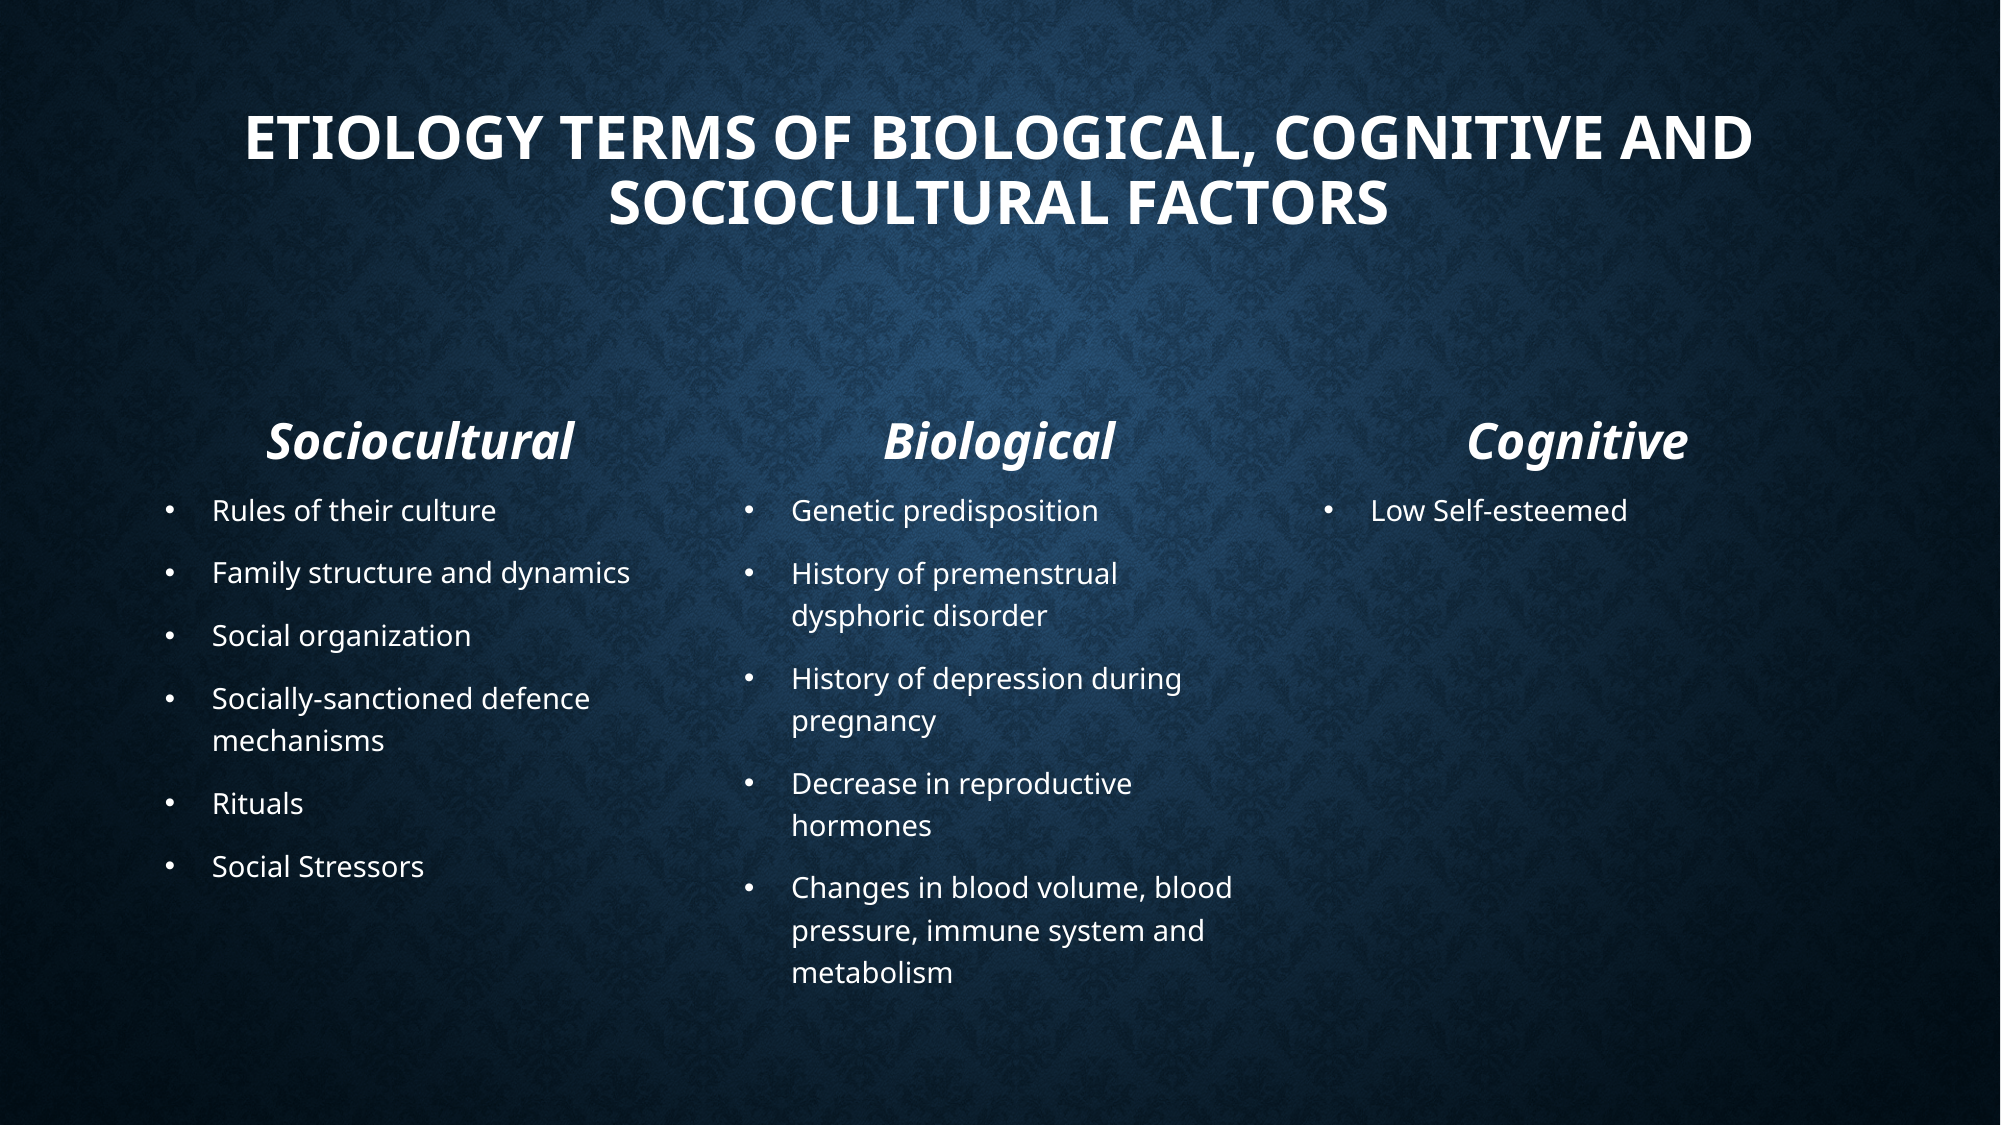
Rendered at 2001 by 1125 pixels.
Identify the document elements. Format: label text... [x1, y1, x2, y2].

list Low Self-esteemed [1308, 477, 1849, 950]
list Cognitive [1307, 342, 1848, 478]
list Sociocultural [149, 342, 692, 477]
list Genetic predisposition History of premenstrual dysphoric disorder History of depression during pregnancy Decrease in reproductive hormones Changes in blood volume, blood pressure, immune system and metabolism [729, 477, 1271, 1002]
list Biological [729, 342, 1271, 477]
title Etiology terms of biological, cognitive and sociocultural factors [149, 99, 1849, 318]
list Rules of their culture Family structure and dynamics Social organization Socially-sanctioned defence mechanisms Rituals Social Stressors [149, 477, 692, 950]
